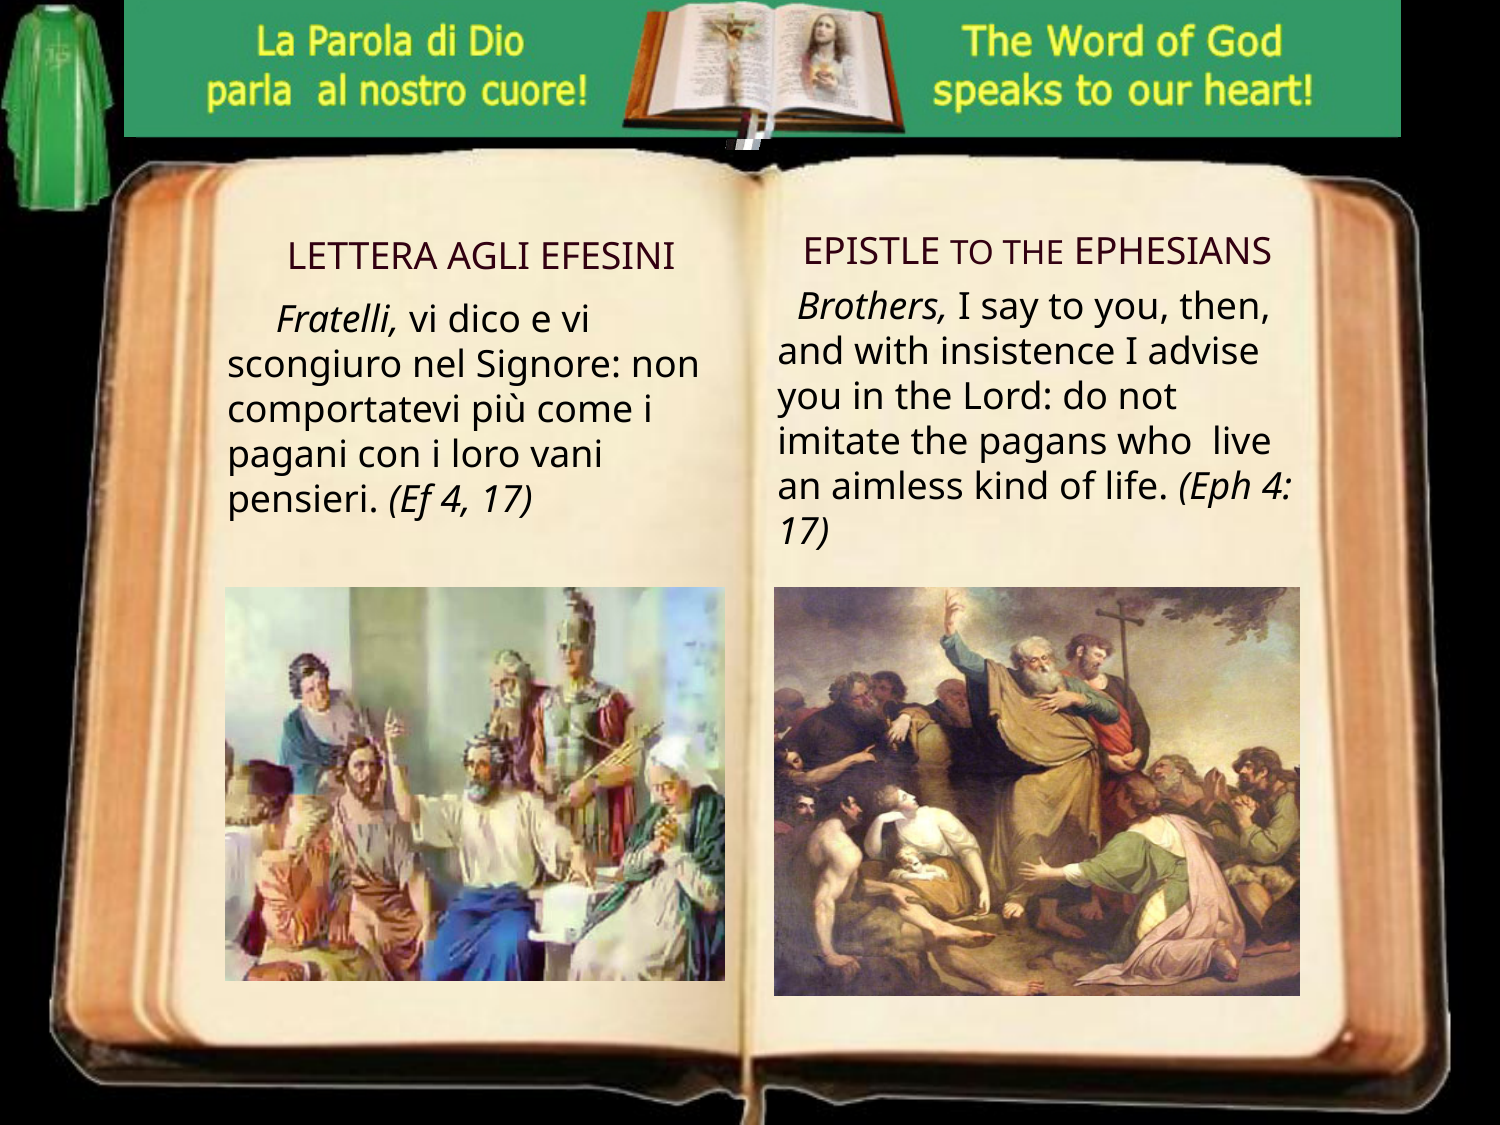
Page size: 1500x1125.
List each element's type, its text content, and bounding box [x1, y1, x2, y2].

text_box Brothers, I say to you, then, and with insistence I advise you in the Lord: do not imitate the pagans who live an aimless kind of life. (Eph 4: 17) [762, 274, 1313, 560]
picture [0, 0, 1500, 1125]
text_box LETTERA AGLI EFESINI [224, 224, 738, 285]
text_box [124, 0, 599, 137]
text_box Fratelli, vi dico e vi scongiuro nel Signore: non comportatevi più come i pagani con i loro vani pensieri. (Ef 4, 17) [212, 287, 750, 528]
title EPISTLE TO THE EPHESIANS [699, 212, 1375, 288]
